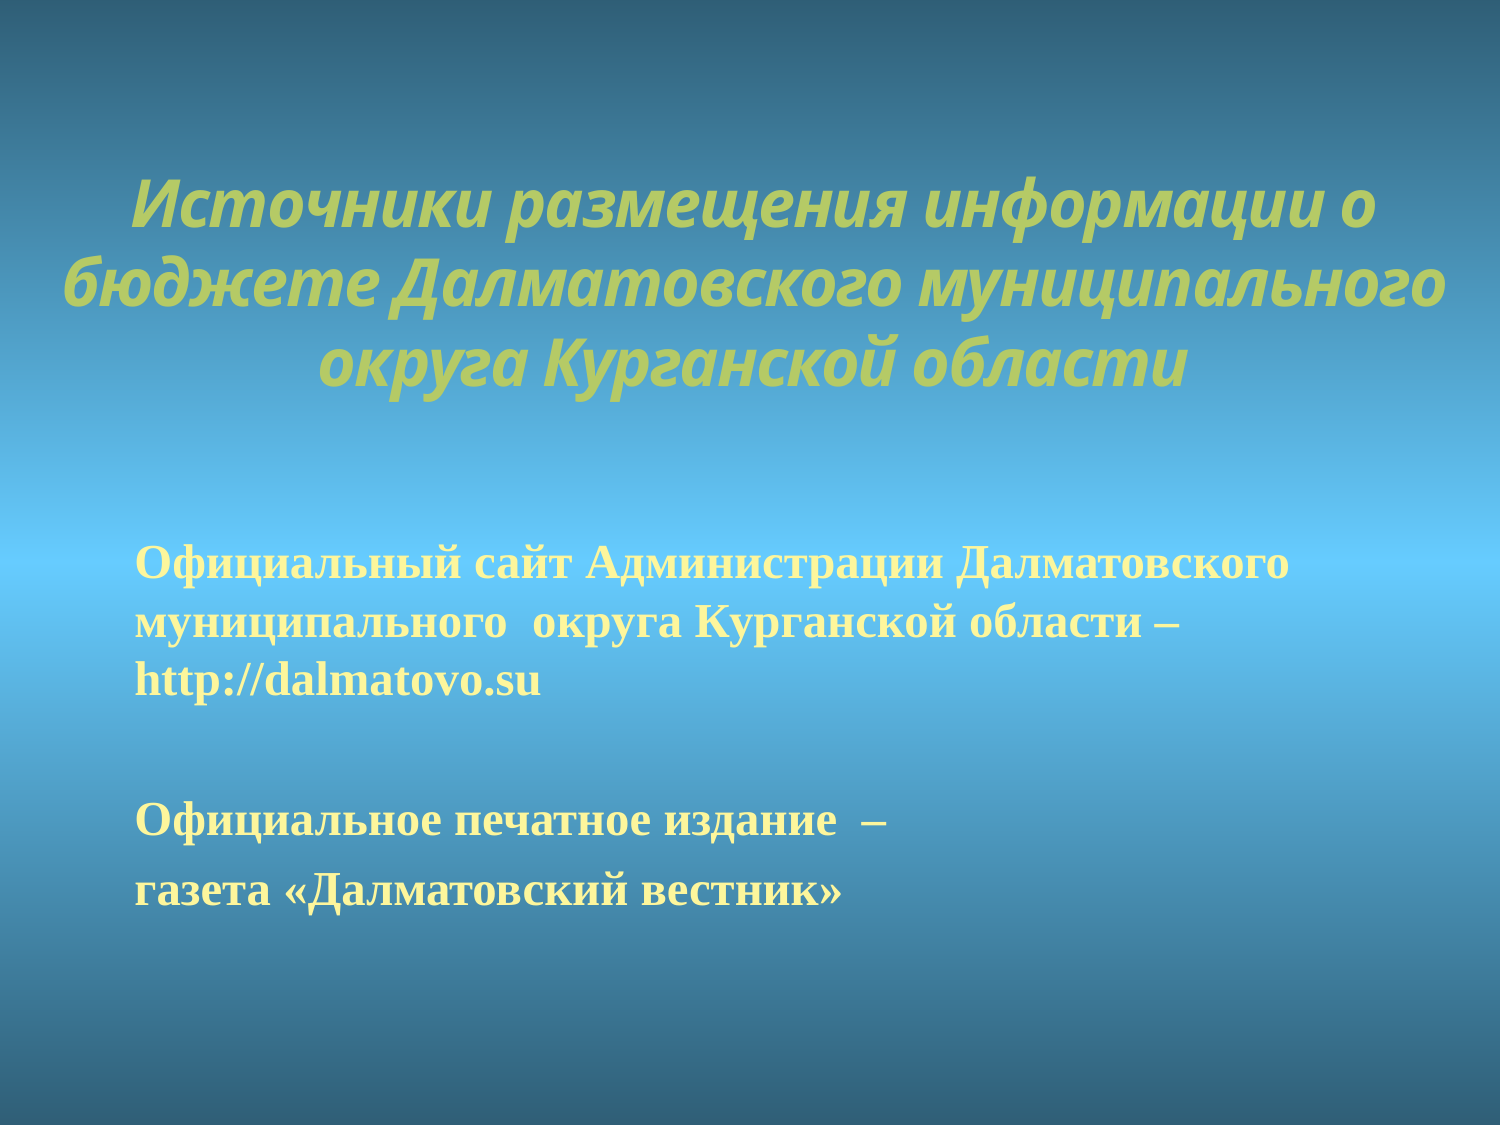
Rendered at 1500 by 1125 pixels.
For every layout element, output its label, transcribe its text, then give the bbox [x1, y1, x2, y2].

list Официальный сайт Администрации Далматовского муниципального округа Курганской области – http://dalmatovo.su Официальное печатное издание – газета «Далматовский вестник» [119, 522, 1400, 925]
title Источники размещения информации о бюджете Далматовского муниципального округа Курганской области [39, 81, 1468, 408]
